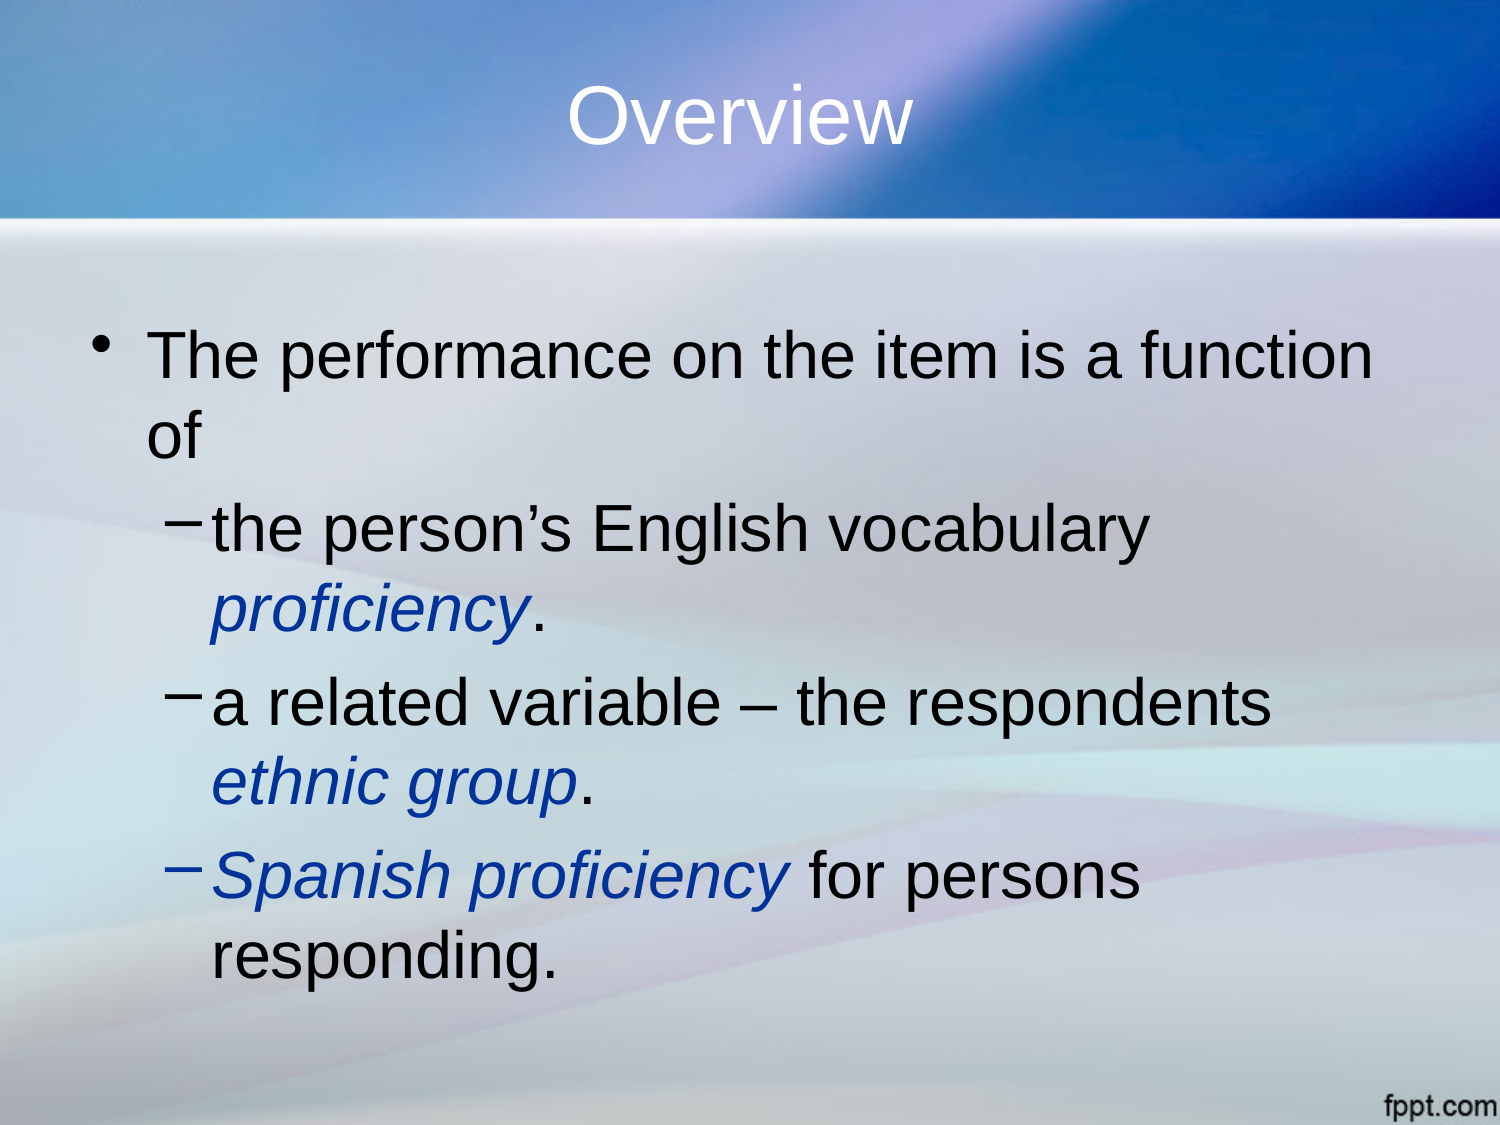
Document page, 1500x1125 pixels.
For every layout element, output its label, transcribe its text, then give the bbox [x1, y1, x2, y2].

list The performance on the item is a function of the person’s English vocabulary proficiency. a related variable – the respondents ethnic group. Spanish proficiency for persons responding. [75, 304, 1425, 1047]
picture [0, 0, 1500, 1125]
title Overview [64, 31, 1415, 192]
